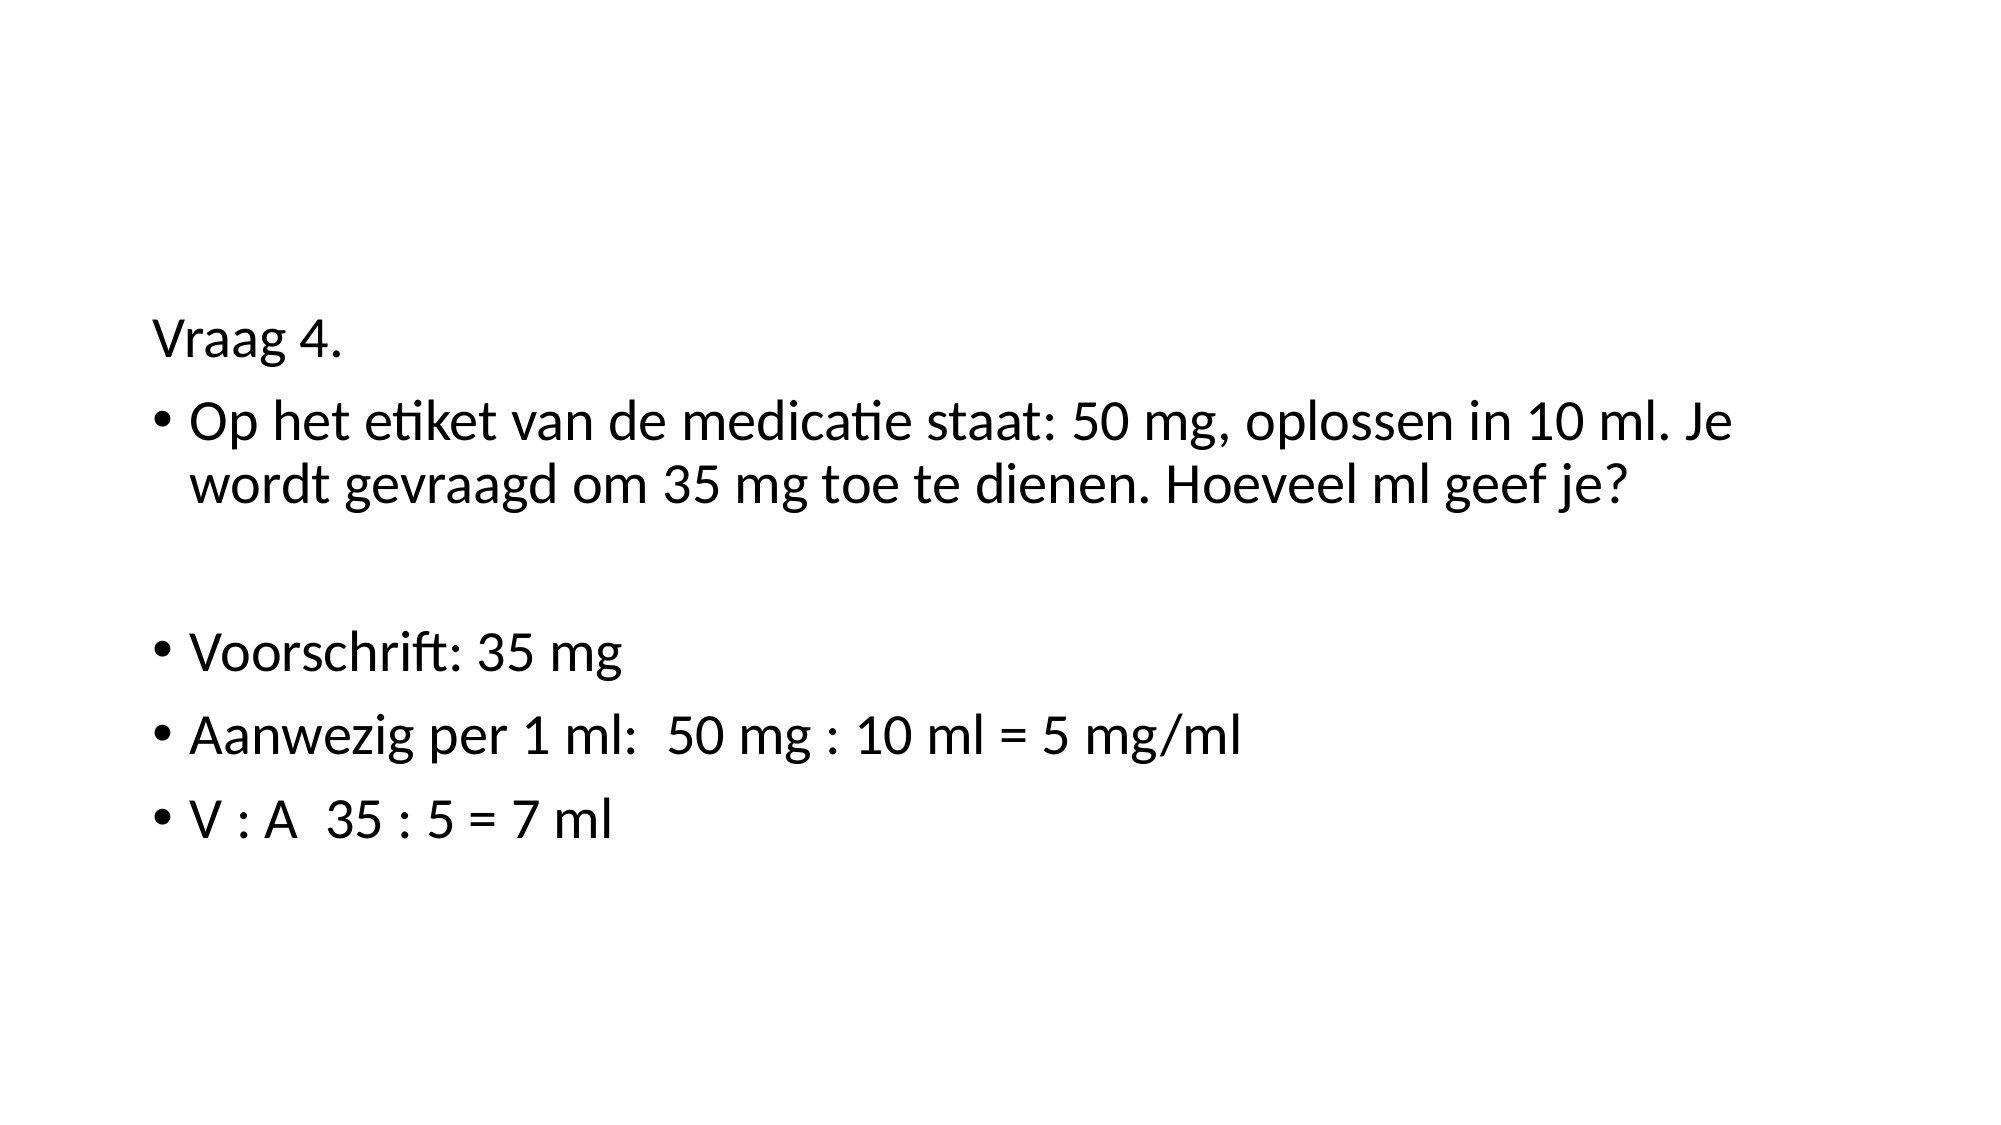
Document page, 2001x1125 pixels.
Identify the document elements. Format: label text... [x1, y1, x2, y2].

list Vraag 4. Op het etiket van de medicatie staat: 50 mg, oplossen in 10 ml. Je wordt gevraagd om 35 mg toe te dienen. Hoeveel ml geef je? Voorschrift: 35 mg Aanwezig per 1 ml: 50 mg : 10 ml = 5 mg/ml V : A 35 : 5 = 7 ml [137, 299, 1863, 1014]
